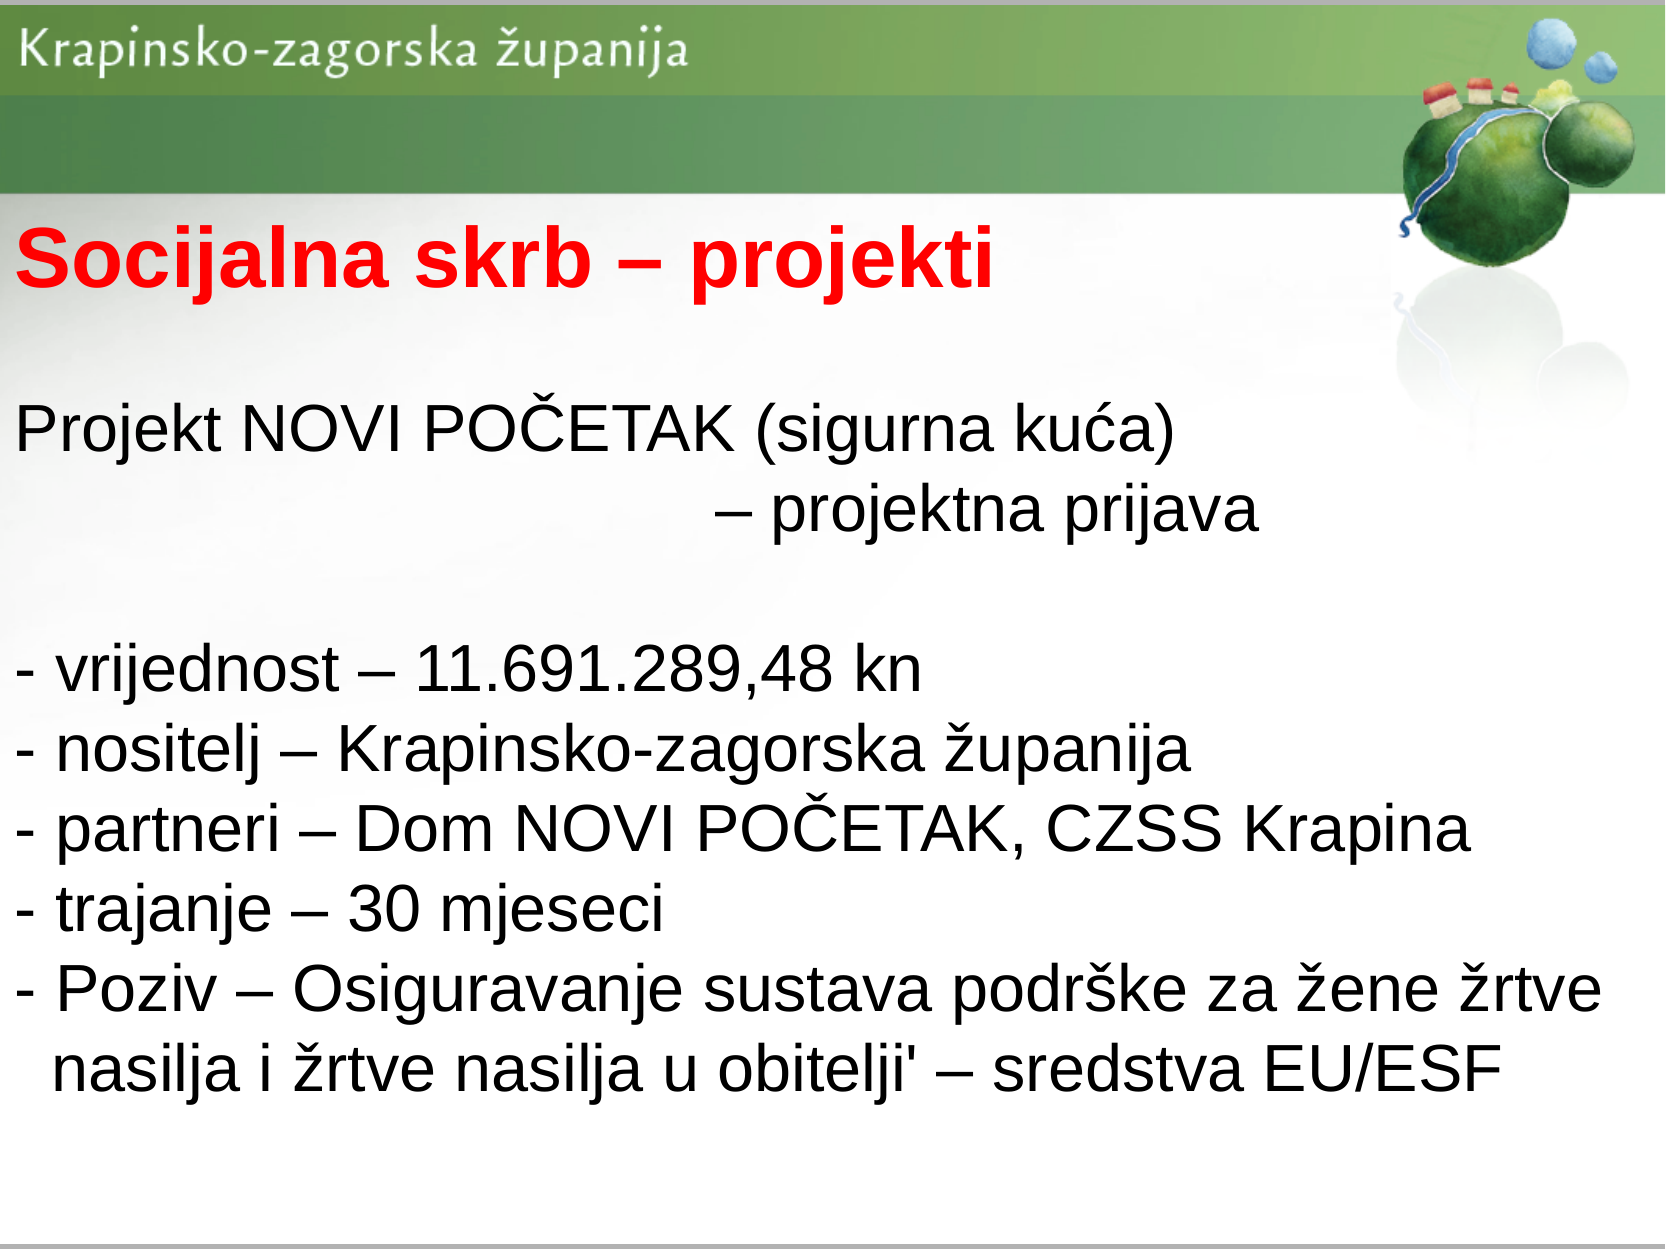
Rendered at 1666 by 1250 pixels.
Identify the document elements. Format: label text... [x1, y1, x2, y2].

title Socijalna skrb – projekti Projekt NOVI POČETAK (sigurna kuća) – projektna prijava - vrijednost – 11.691.289,48 kn - nositelj – Krapinsko-zagorska županija - partneri – Dom NOVI POČETAK, CZSS Krapina - trajanje – 30 mjeseci - Poziv – Osiguravanje sustava podrške za žene žrtve nasilja i žrtve nasilja u obitelji' – sredstva EU/ESF [0, 195, 1666, 492]
picture [0, 492, 1666, 1244]
picture [0, 5, 1666, 195]
